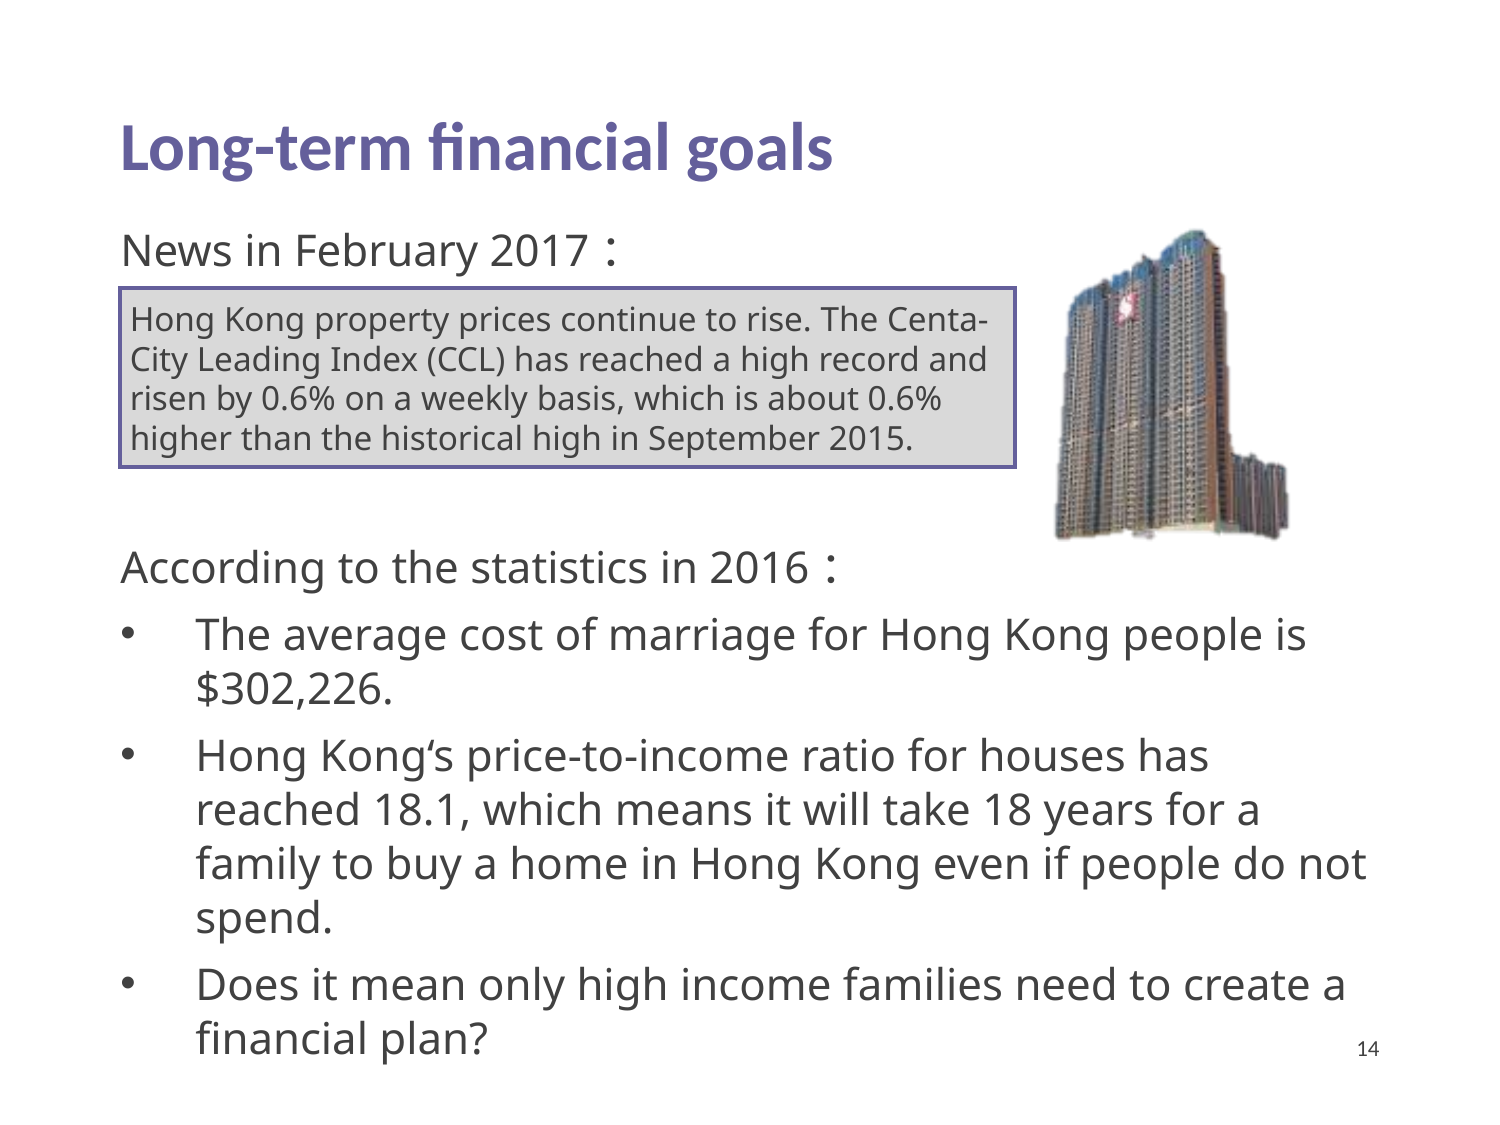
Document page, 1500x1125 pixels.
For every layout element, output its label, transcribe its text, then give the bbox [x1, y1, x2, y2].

list News in February 2017： According to the statistics in 2016： The average cost of marriage for Hong Kong people is $302,226. Hong Kong‘s price-to-income ratio for houses has reached 18.1, which means it will take 18 years for a family to buy a home in Hong Kong even if people do not spend. Does it mean only high income families need to create a financial plan? [119, 221, 1381, 990]
list Long-term financial goals [119, 113, 1382, 221]
picture [941, 218, 1354, 580]
slide_number 14 [1353, 1035, 1381, 1062]
text_box Hong Kong property prices continue to rise. The Centa-City Leading Index (CCL) has reached a high record and risen by 0.6% on a weekly basis, which is about 0.6% higher than the historical high in September 2015. [119, 287, 941, 468]
